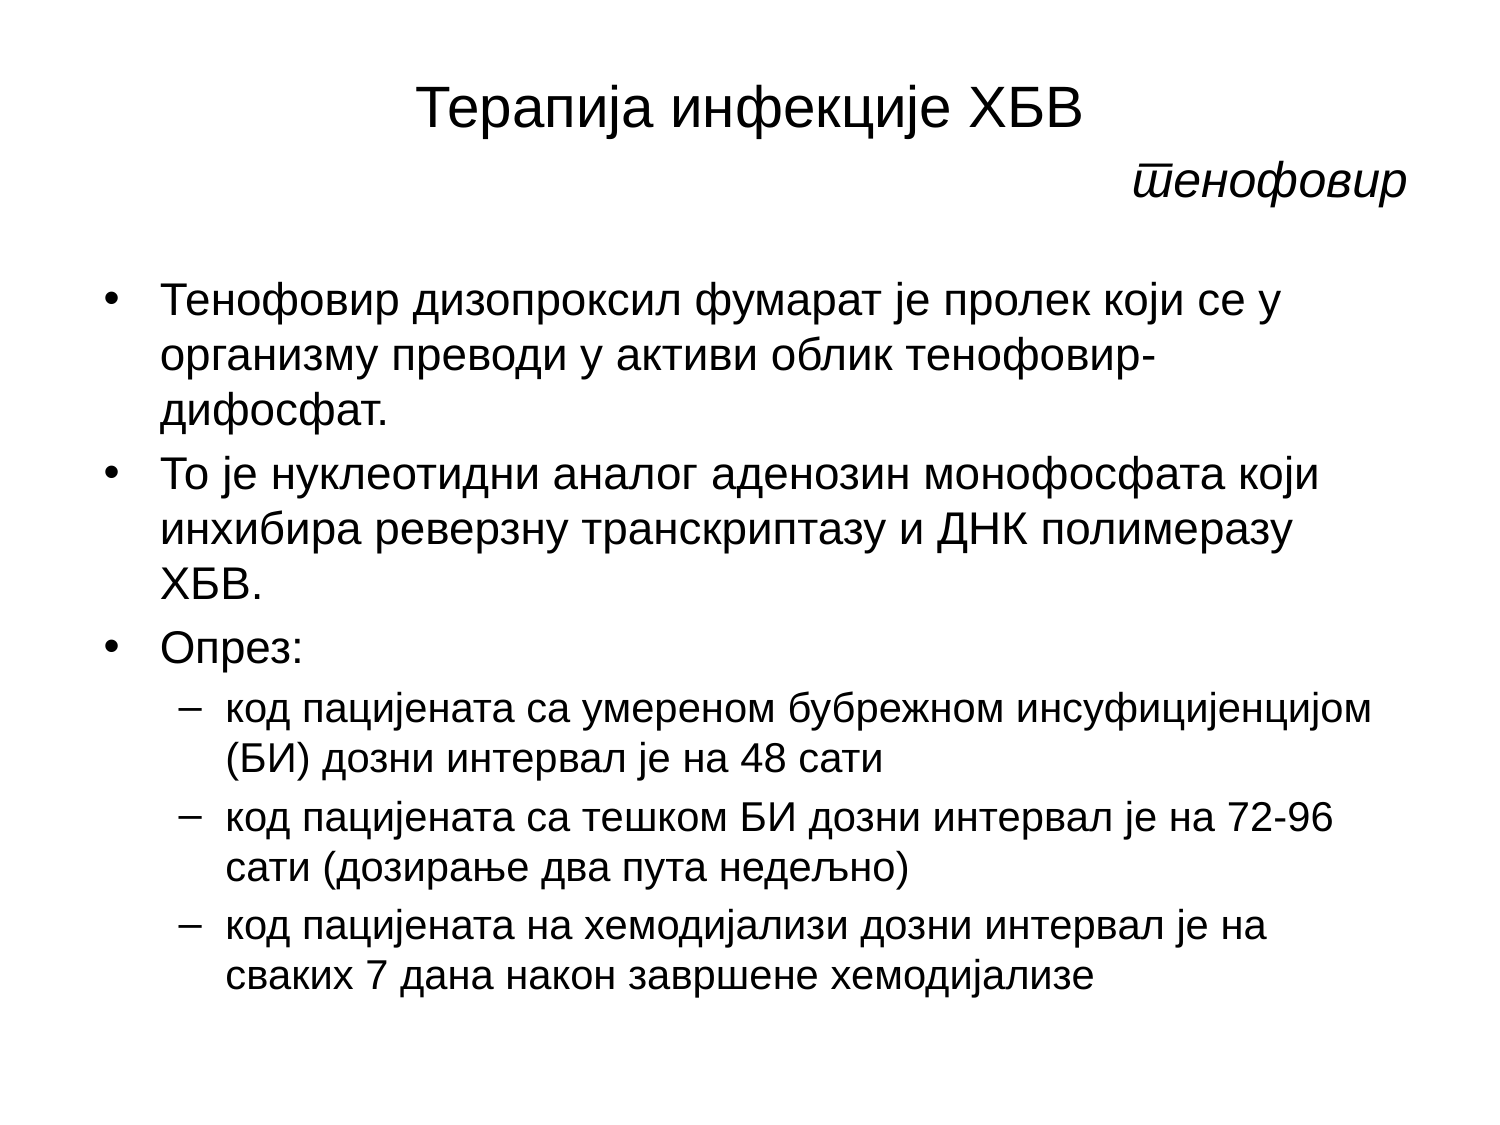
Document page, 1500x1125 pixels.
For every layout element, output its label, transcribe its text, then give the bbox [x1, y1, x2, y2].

list Тенофовир дизопроксил фумарат је пролек који се у организму преводи у активи облик тенофовир-дифосфат. То је нуклеотидни аналог аденозин монофосфата који инхибира реверзну транскриптазу и ДНК полимеразу ХБВ. Опрез: код пацијената са умереном бубрежном инсуфицијенцијом (БИ) дозни интервал је на 48 сати код пацијената са тешком БИ дозни интервал је на 72-96 сати (дозирање два пута недељно) код пацијената на хемодијализи дозни интервал је на сваких 7 дана након завршене хемодијализе [88, 262, 1400, 1125]
title Терапија инфекције ХБВ тенофовир [75, 45, 1425, 233]
